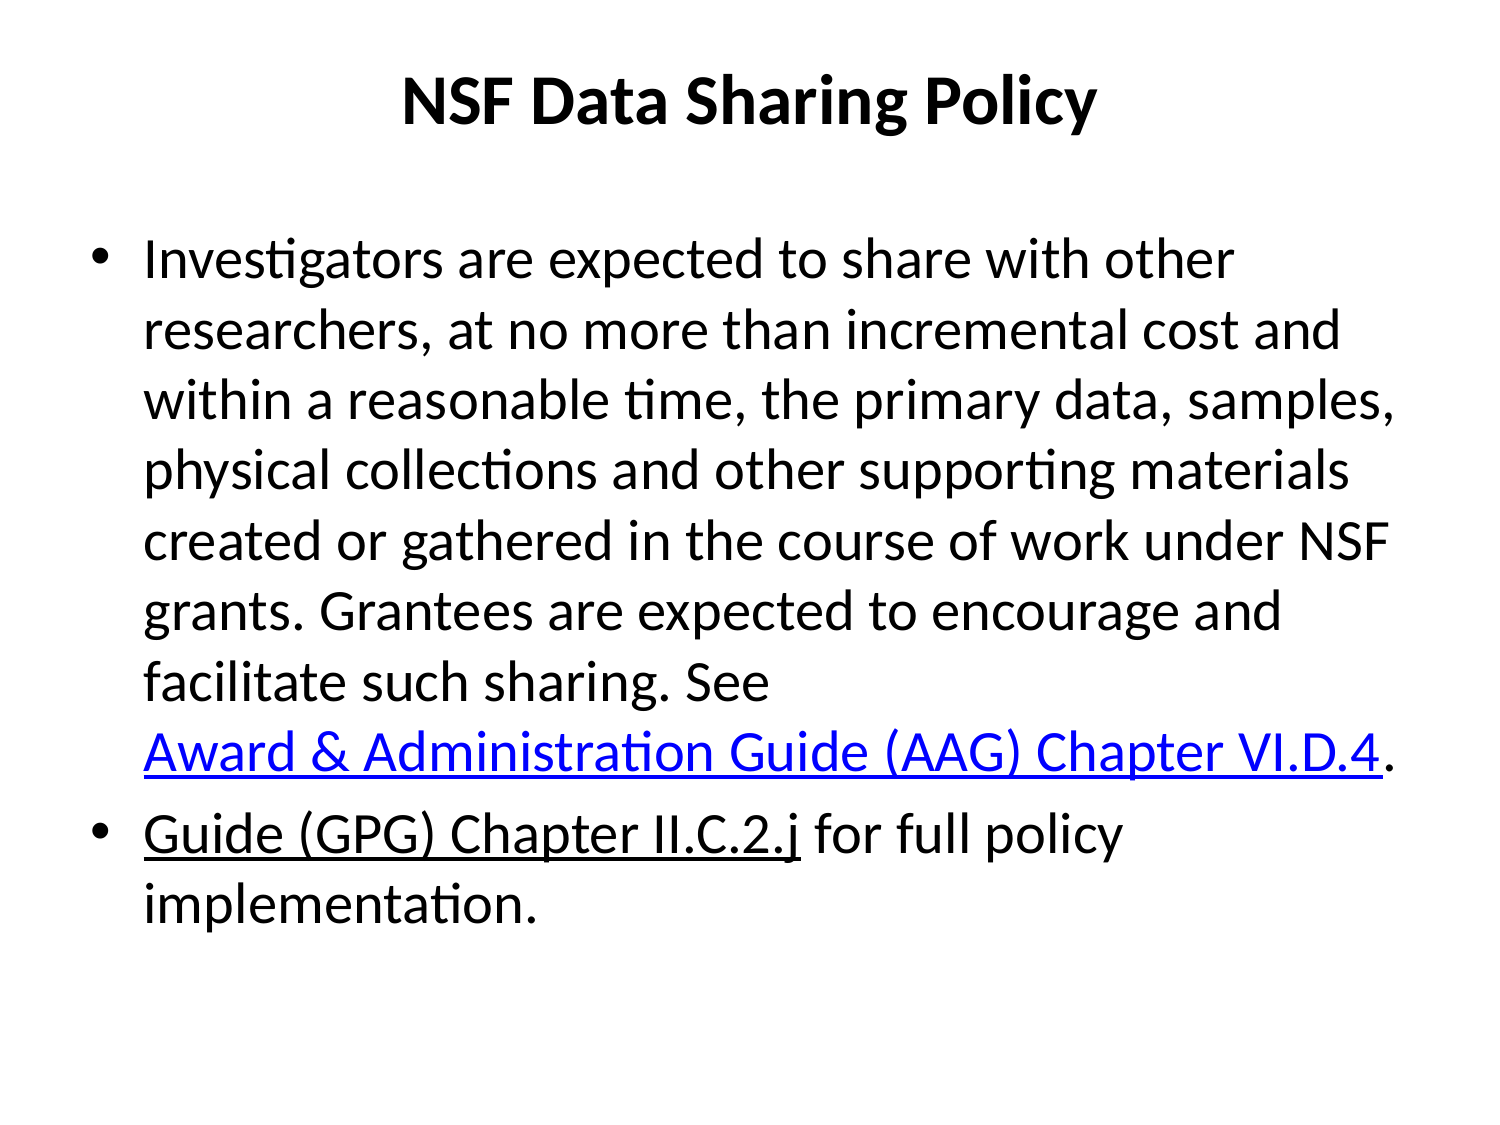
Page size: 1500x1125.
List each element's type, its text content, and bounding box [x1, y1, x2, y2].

title NSF Data Sharing Policy [75, 45, 1425, 212]
list Investigators are expected to share with other researchers, at no more than incremental cost and within a reasonable time, the primary data, samples, physical collections and other supporting materials created or gathered in the course of work under NSF grants. Grantees are expected to encourage and facilitate such sharing. See Award & Administration Guide (AAG) Chapter VI.D.4. Guide (GPG) Chapter II.C.2.j for full policy implementation. [75, 212, 1425, 1005]
